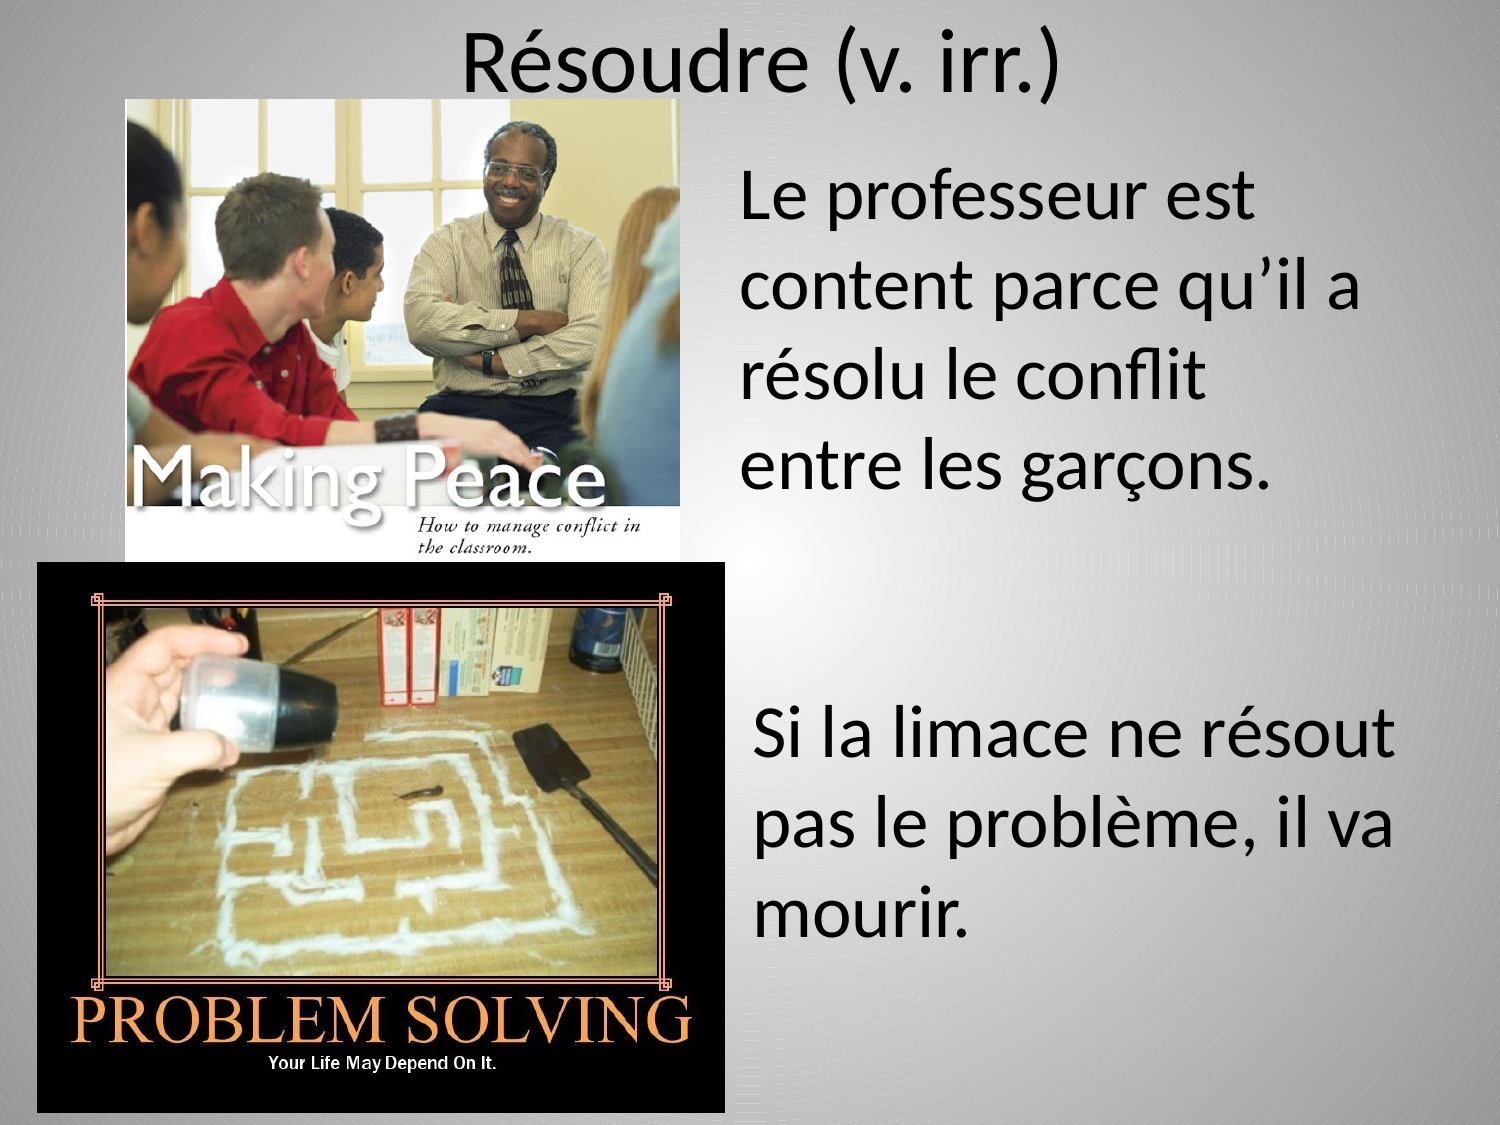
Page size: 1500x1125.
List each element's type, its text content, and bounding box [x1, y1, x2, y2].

picture [37, 562, 726, 1113]
text_box Le professeur est content parce qu’il a résolu le conflit entre les garçons. [724, 137, 1400, 513]
text_box Si la limace ne résout pas le problème, il va mourir. [737, 674, 1463, 960]
title Résoudre (v. irr.) [87, 0, 1438, 150]
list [124, 99, 681, 560]
